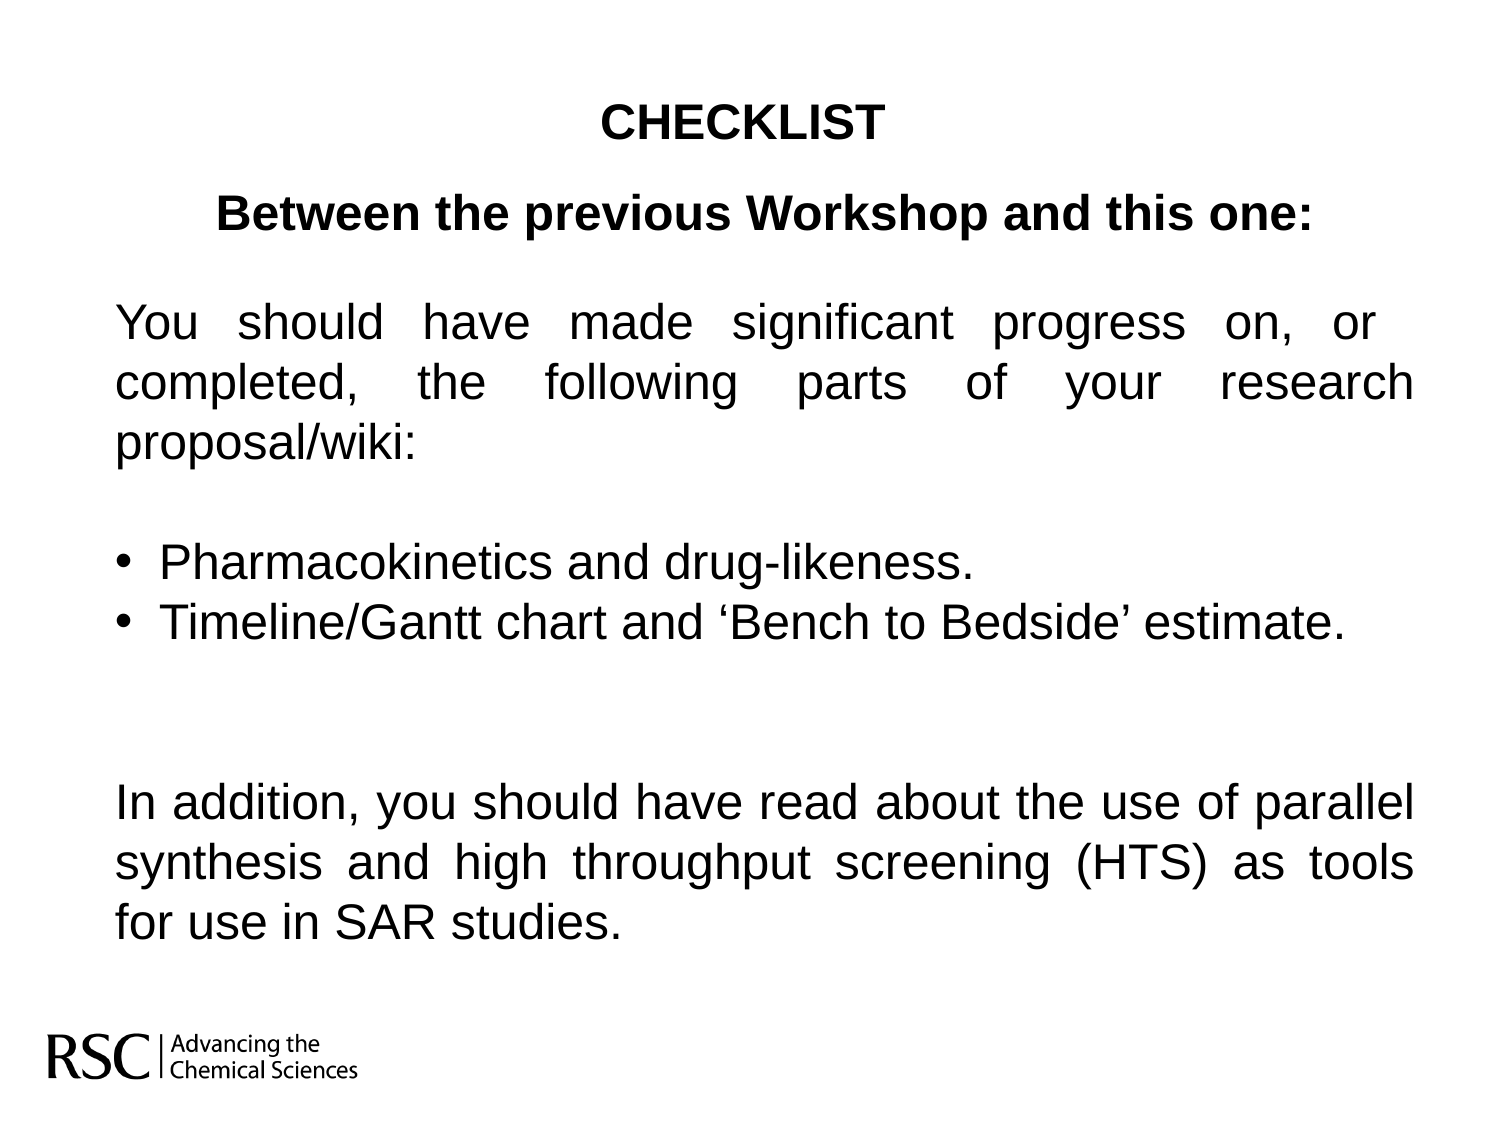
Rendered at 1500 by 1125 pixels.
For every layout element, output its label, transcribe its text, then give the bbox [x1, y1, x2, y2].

text_box Between the previous Workshop and this one: You should have made significant progress on, or completed, the following parts of your research proposal/wiki: Pharmacokinetics and drug-likeness. Timeline/Gantt chart and ‘Bench to Bedside’ estimate. In addition, you should have read about the use of parallel synthesis and high throughput screening (HTS) as tools for use in SAR studies. [100, 172, 1431, 958]
text_box CHECKLIST [117, 81, 1383, 157]
